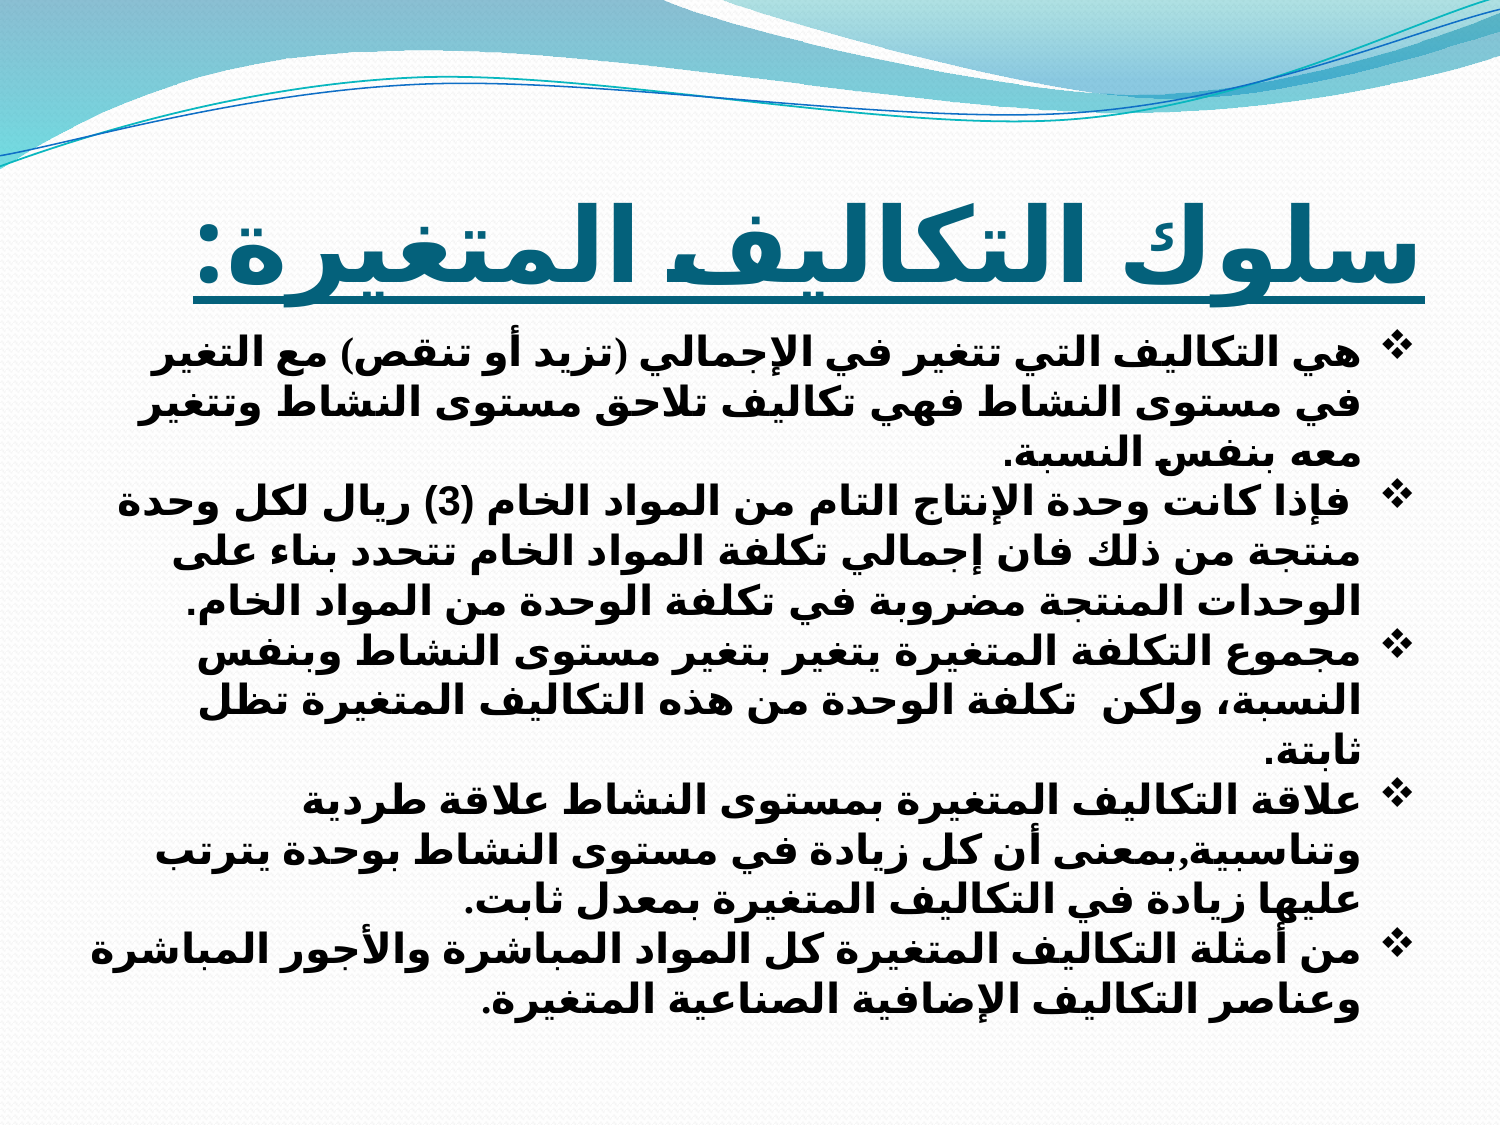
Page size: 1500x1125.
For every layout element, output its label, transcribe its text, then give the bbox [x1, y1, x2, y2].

title سلوك التكاليف المتغيرة: [75, 115, 1425, 303]
list هي التكاليف التي تتغير في الإجمالي (تزيد أو تنقص) مع التغير في مستوى النشاط فهي تكاليف تلاحق مستوى النشاط وتتغير معه بنفس النسبة. فإذا كانت وحدة الإنتاج التام من المواد الخام (3) ريال لكل وحدة منتجة من ذلك فان إجمالي تكلفة المواد الخام تتحدد بناء على الوحدات المنتجة مضروبة في تكلفة الوحدة من المواد الخام. مجموع التكلفة المتغيرة يتغير بتغير مستوى النشاط وبنفس النسبة، ولكن تكلفة الوحدة من هذه التكاليف المتغيرة تظل ثابتة. علاقة التكاليف المتغيرة بمستوى النشاط علاقة طردية وتناسبية,بمعنى أن كل زيادة في مستوى النشاط بوحدة يترتب عليها زيادة في التكاليف المتغيرة بمعدل ثابت. من أمثلة التكاليف المتغيرة كل المواد المباشرة والأجور المباشرة وعناصر التكاليف الإضافية الصناعية المتغيرة. [75, 317, 1425, 1038]
